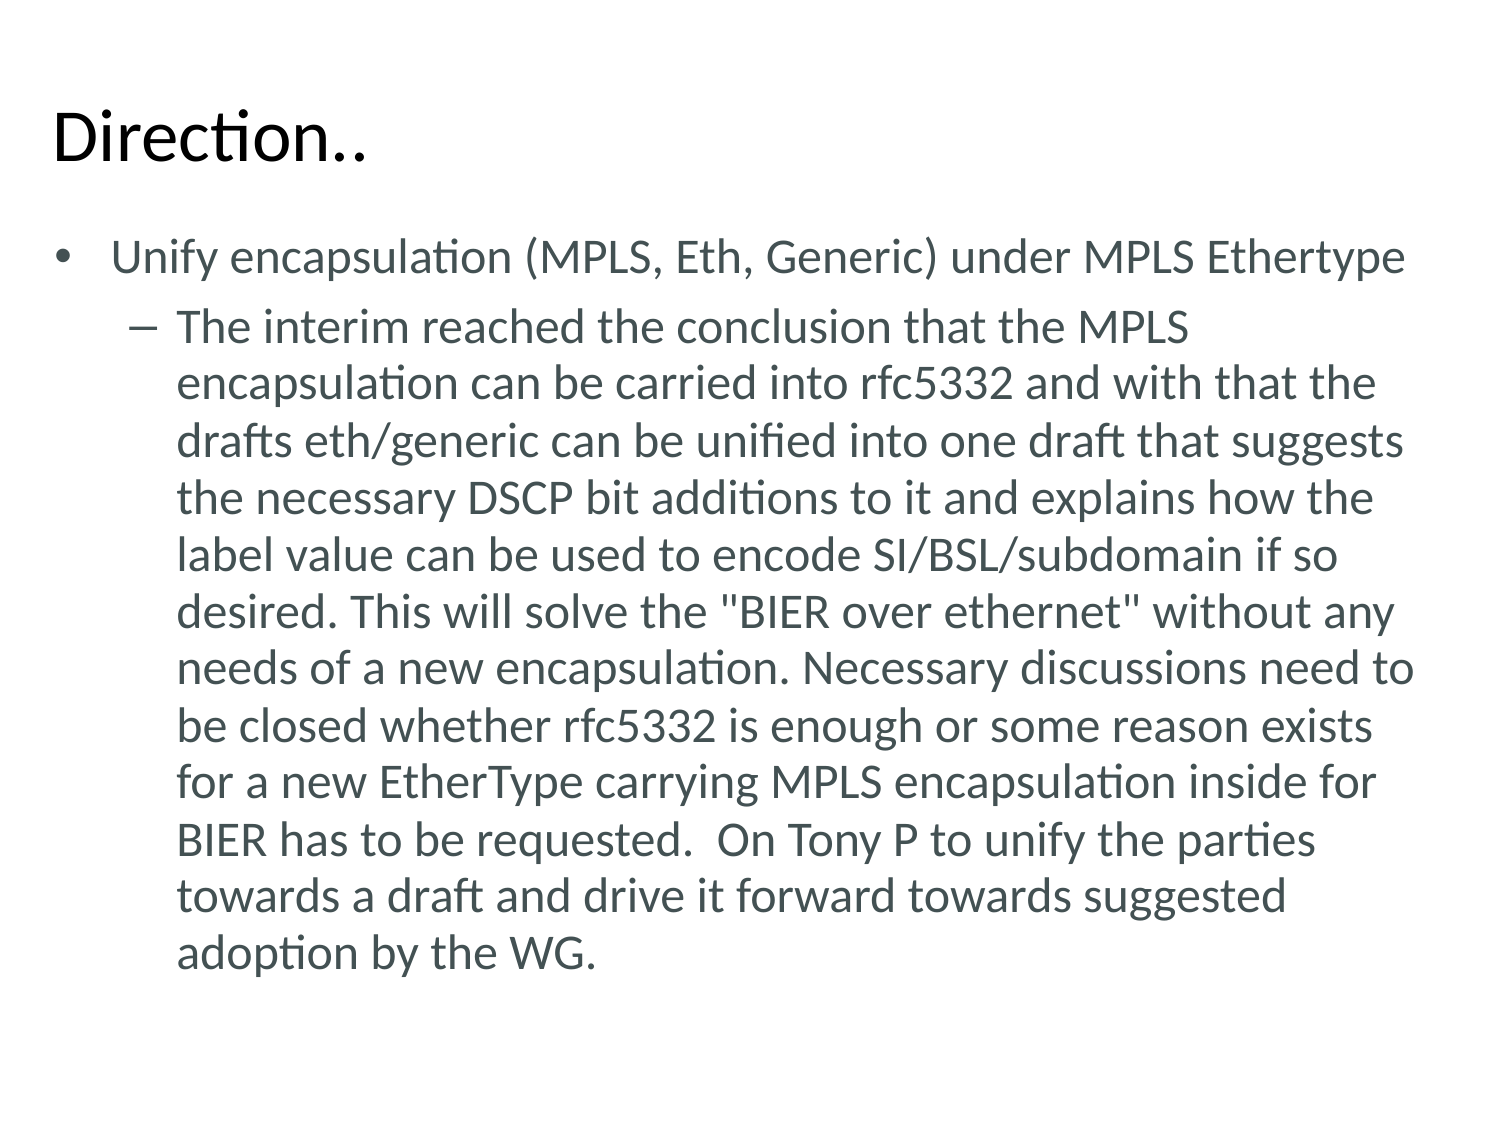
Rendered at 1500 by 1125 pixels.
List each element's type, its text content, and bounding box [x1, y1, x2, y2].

title Direction.. [37, 70, 1447, 209]
list Unify encapsulation (MPLS, Eth, Generic) under MPLS Ethertype The interim reached the conclusion that the MPLS encapsulation can be carried into rfc5332 and with that the drafts eth/generic can be unified into one draft that suggests the necessary DSCP bit additions to it and explains how the label value can be used to encode SI/BSL/subdomain if so desired. This will solve the "BIER over ethernet" without any needs of a new encapsulation. Necessary discussions need to be closed whether rfc5332 is enough or some reason exists for a new EtherType carrying MPLS encapsulation inside for BIER has to be requested. On Tony P to unify the parties towards a draft and drive it forward towards suggested adoption by the WG. [39, 220, 1447, 1035]
